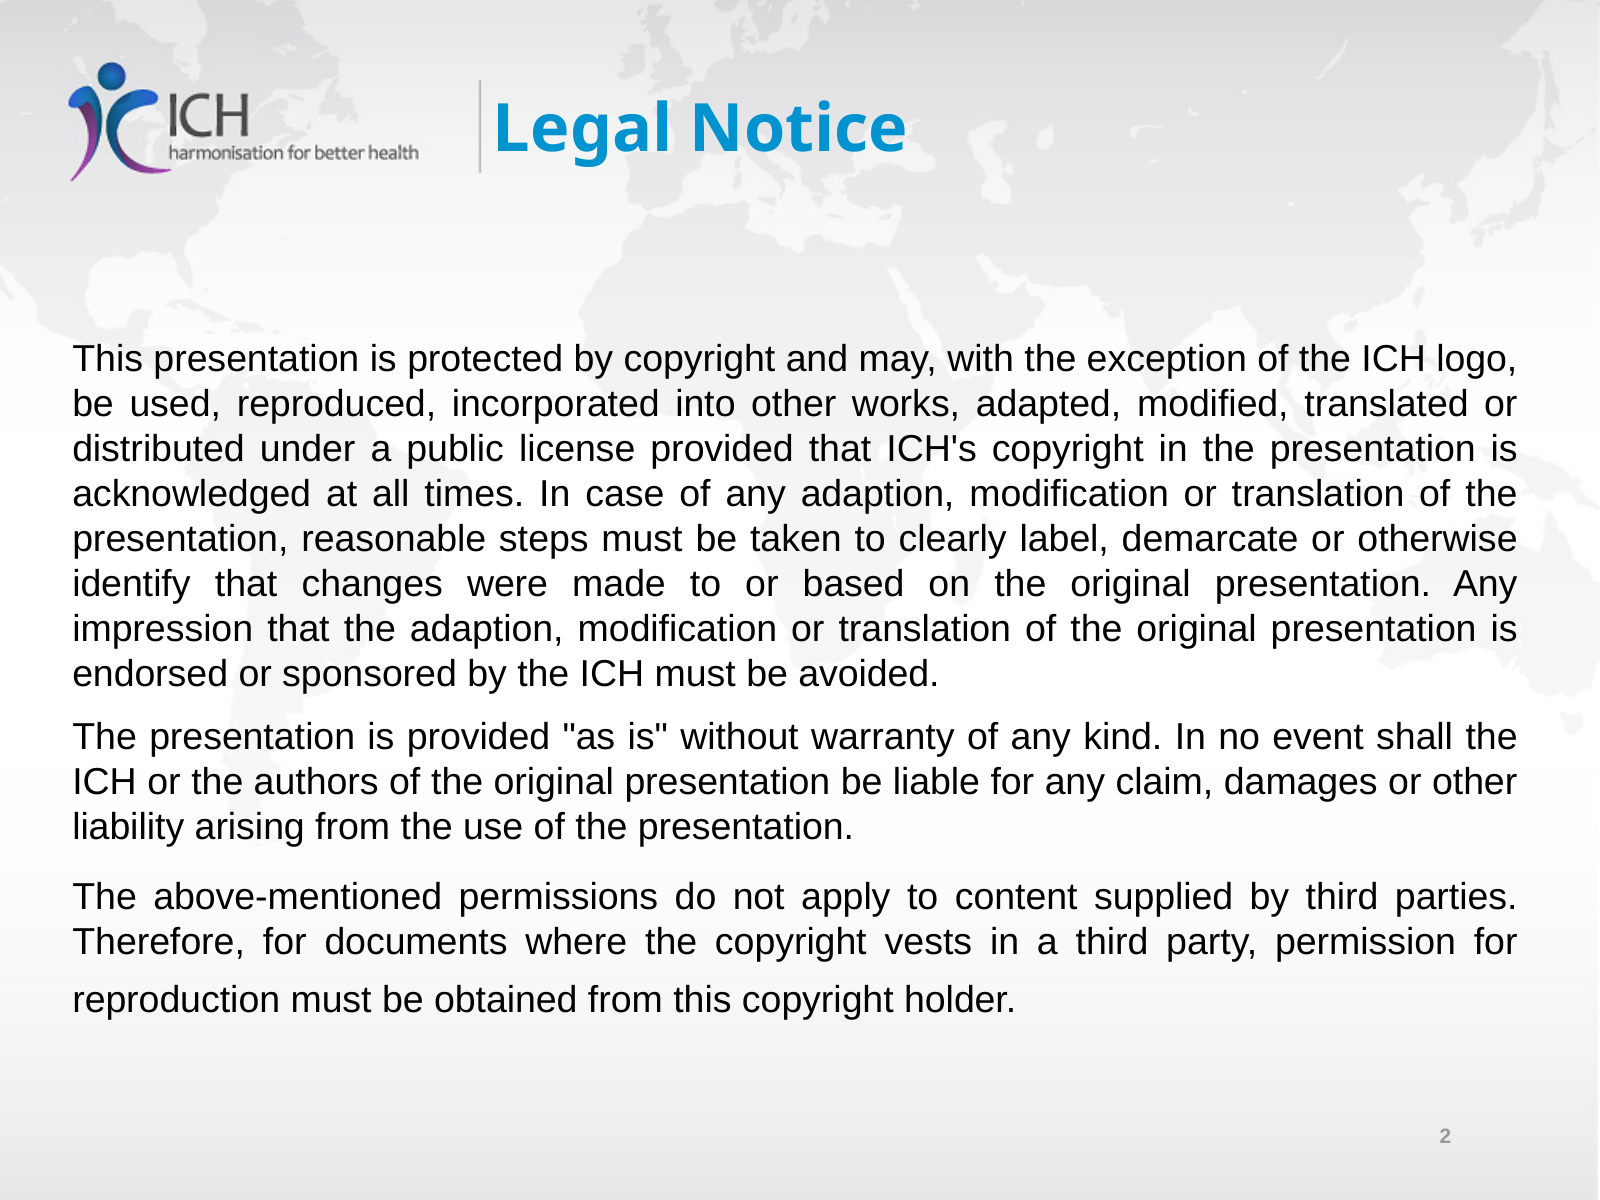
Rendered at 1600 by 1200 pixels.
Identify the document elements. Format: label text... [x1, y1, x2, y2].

list This presentation is protected by copyright and may, with the exception of the ICH logo, be used, reproduced, incorporated into other works, adapted, modified, translated or distributed under a public license provided that ICH's copyright in the presentation is acknowledged at all times. In case of any adaption, modification or translation of the presentation, reasonable steps must be taken to clearly label, demarcate or otherwise identify that changes were made to or based on the original presentation. Any impression that the adaption, modification or translation of the original presentation is endorsed or sponsored by the ICH must be avoided. The presentation is provided "as is" without warranty of any kind. In no event shall the ICH or the authors of the original presentation be liable for any claim, damages or other liability arising from the use of the presentation. The above-mentioned permissions do not apply to content supplied by third parties. Therefore, for documents where the copyright vests in a third party, permission for reproduction must be obtained from this copyright holder.​ [72, 328, 1519, 1007]
title Legal Notice [492, 79, 1313, 178]
picture [0, 0, 1600, 1200]
